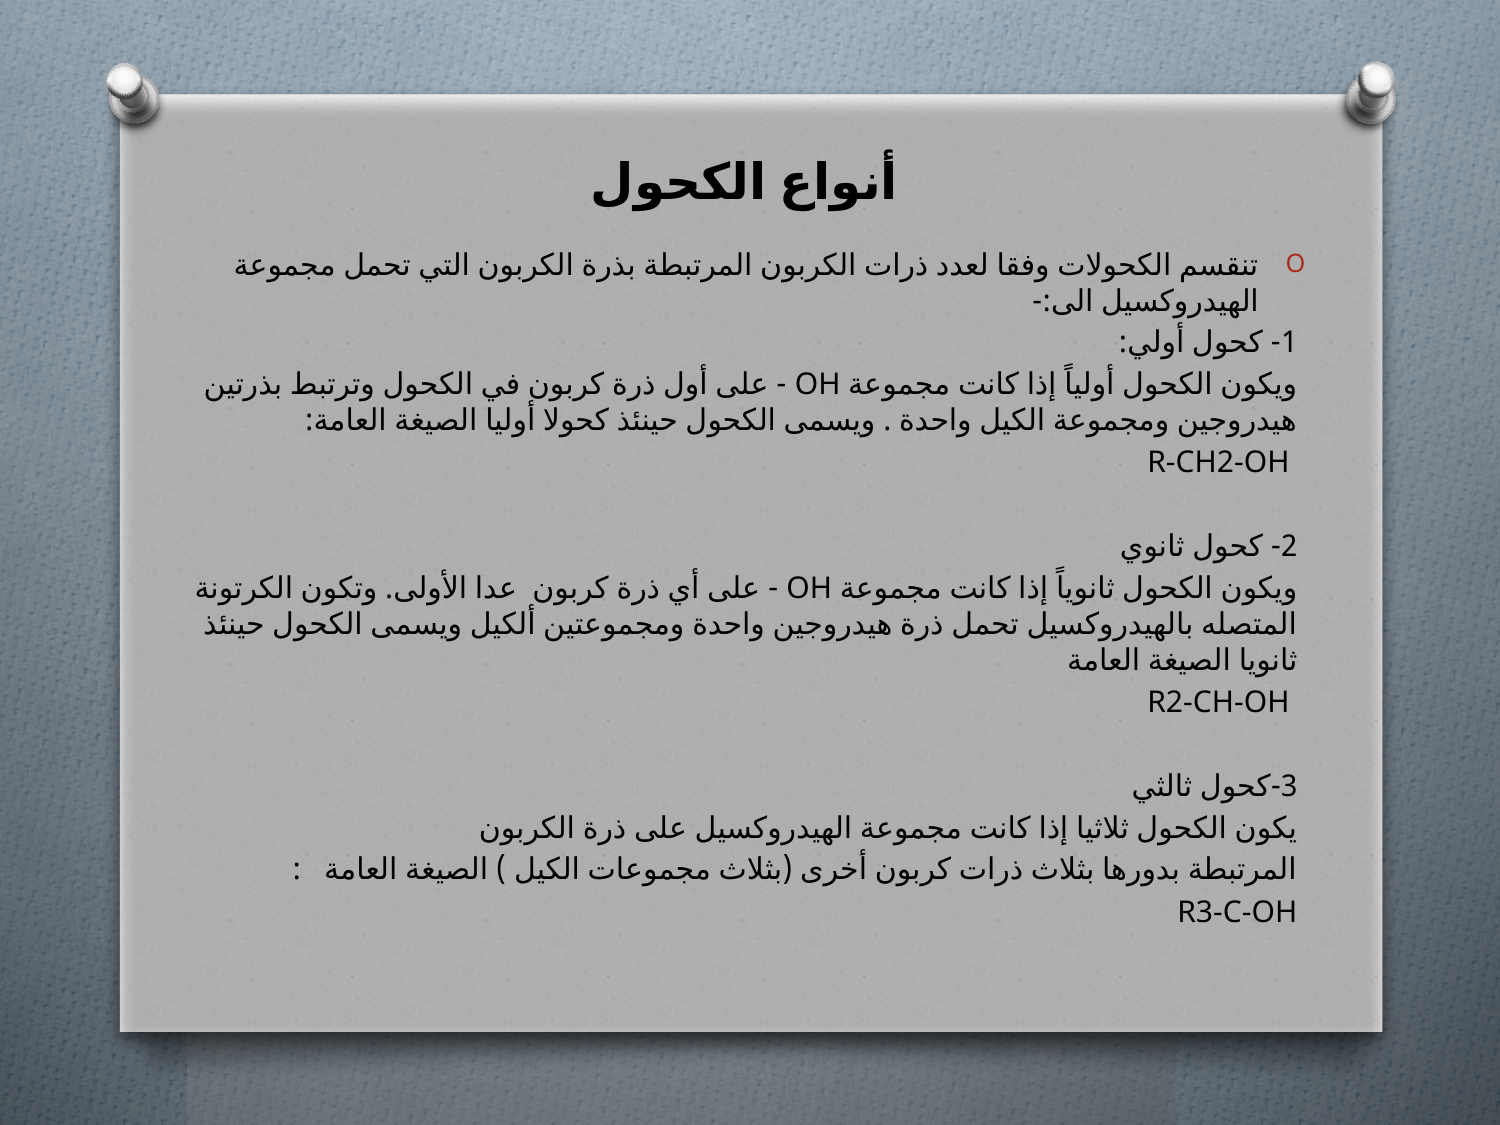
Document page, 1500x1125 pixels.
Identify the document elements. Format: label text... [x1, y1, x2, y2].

list تنقسم الكحولات وفقا لعدد ذرات الكربون المرتبطة بذرة الكربون التي تحمل مجموعة الهيدروكسيل الى:- 1- كحول أولي: ويكون الكحول أولياً إذا كانت مجموعة OH - على أول ذرة كربون في الكحول وترتبط بذرتين هيدروجين ومجموعة الكيل واحدة . ويسمى الكحول حينئذ كحولا أوليا الصيغة العامة: R-CH2-OH 2- كحول ثانوي ويكون الكحول ثانوياً إذا كانت مجموعة OH - على أي ذرة كربون عدا الأولى. وتكون الكرتونة المتصله بالهيدروكسيل تحمل ذرة هيدروجين واحدة ومجموعتين ألكيل ويسمى الكحول حينئذ ثانويا الصيغة العامة R2-CH-OH 3-كحول ثالثي يكون الكحول ثلاثيا إذا كانت مجموعة الهيدروكسيل على ذرة الكربون المرتبطة بدورها بثلاث ذرات كربون أخرى (بثلاث مجموعات الكيل ) الصيغة العامة : R3-C-OH [174, 237, 1313, 947]
title أنواع الكحول [179, 134, 1323, 225]
picture [1317, 35, 1439, 156]
picture [75, 29, 198, 153]
